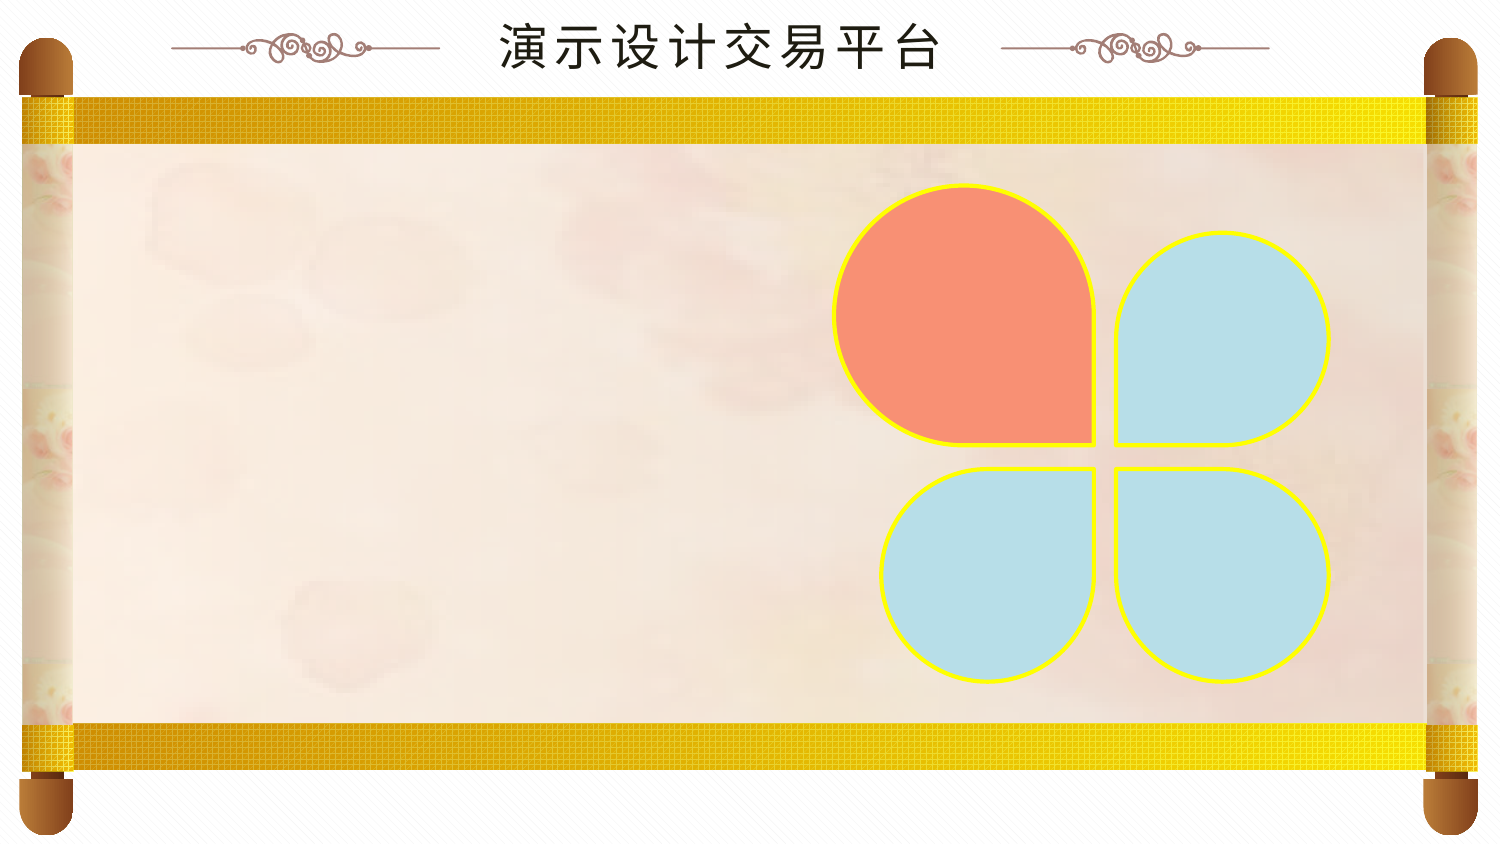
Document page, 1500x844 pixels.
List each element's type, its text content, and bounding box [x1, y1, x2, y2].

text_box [833, 185, 1329, 682]
text_box 演示设计交易平台 [483, 8, 958, 84]
